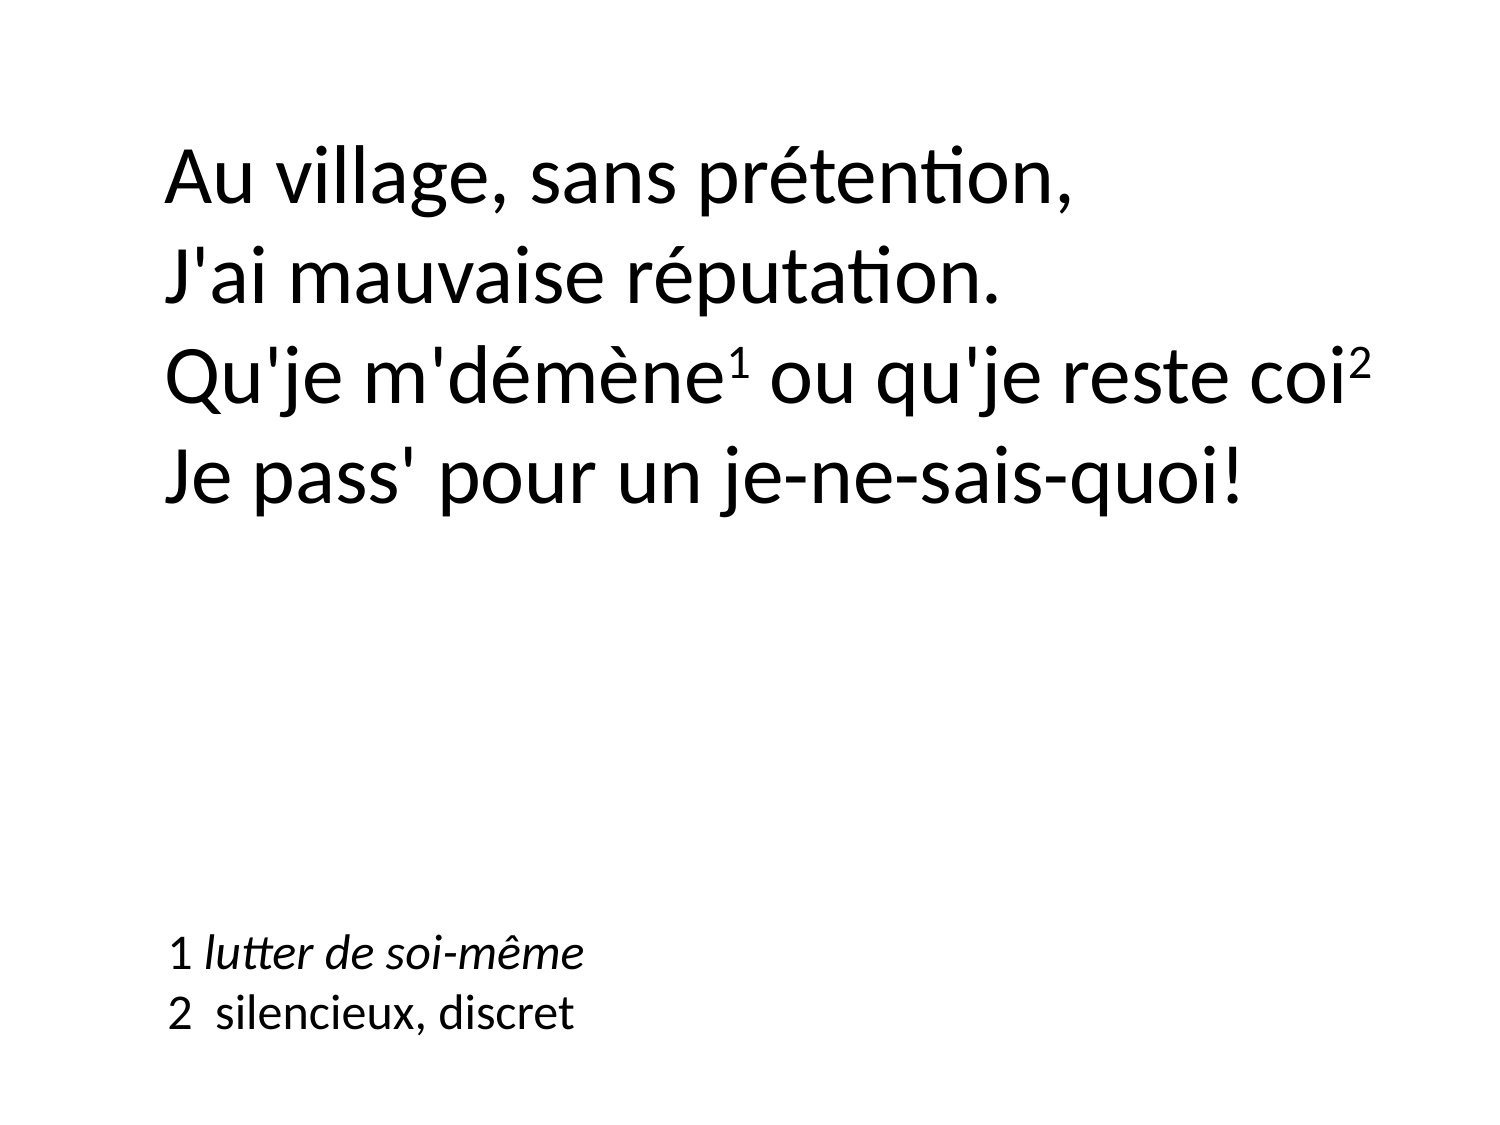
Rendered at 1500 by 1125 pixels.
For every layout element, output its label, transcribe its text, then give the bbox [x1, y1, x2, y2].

text_box 1 lutter de soi-même 2 silencieux, discret [152, 912, 612, 1048]
text_box Au village, sans prétention, J'ai mauvaise réputation. Qu'je m'démène1 ou qu'je reste coi2 Je pass' pour un je-ne-sais-quoi! [149, 112, 1500, 528]
